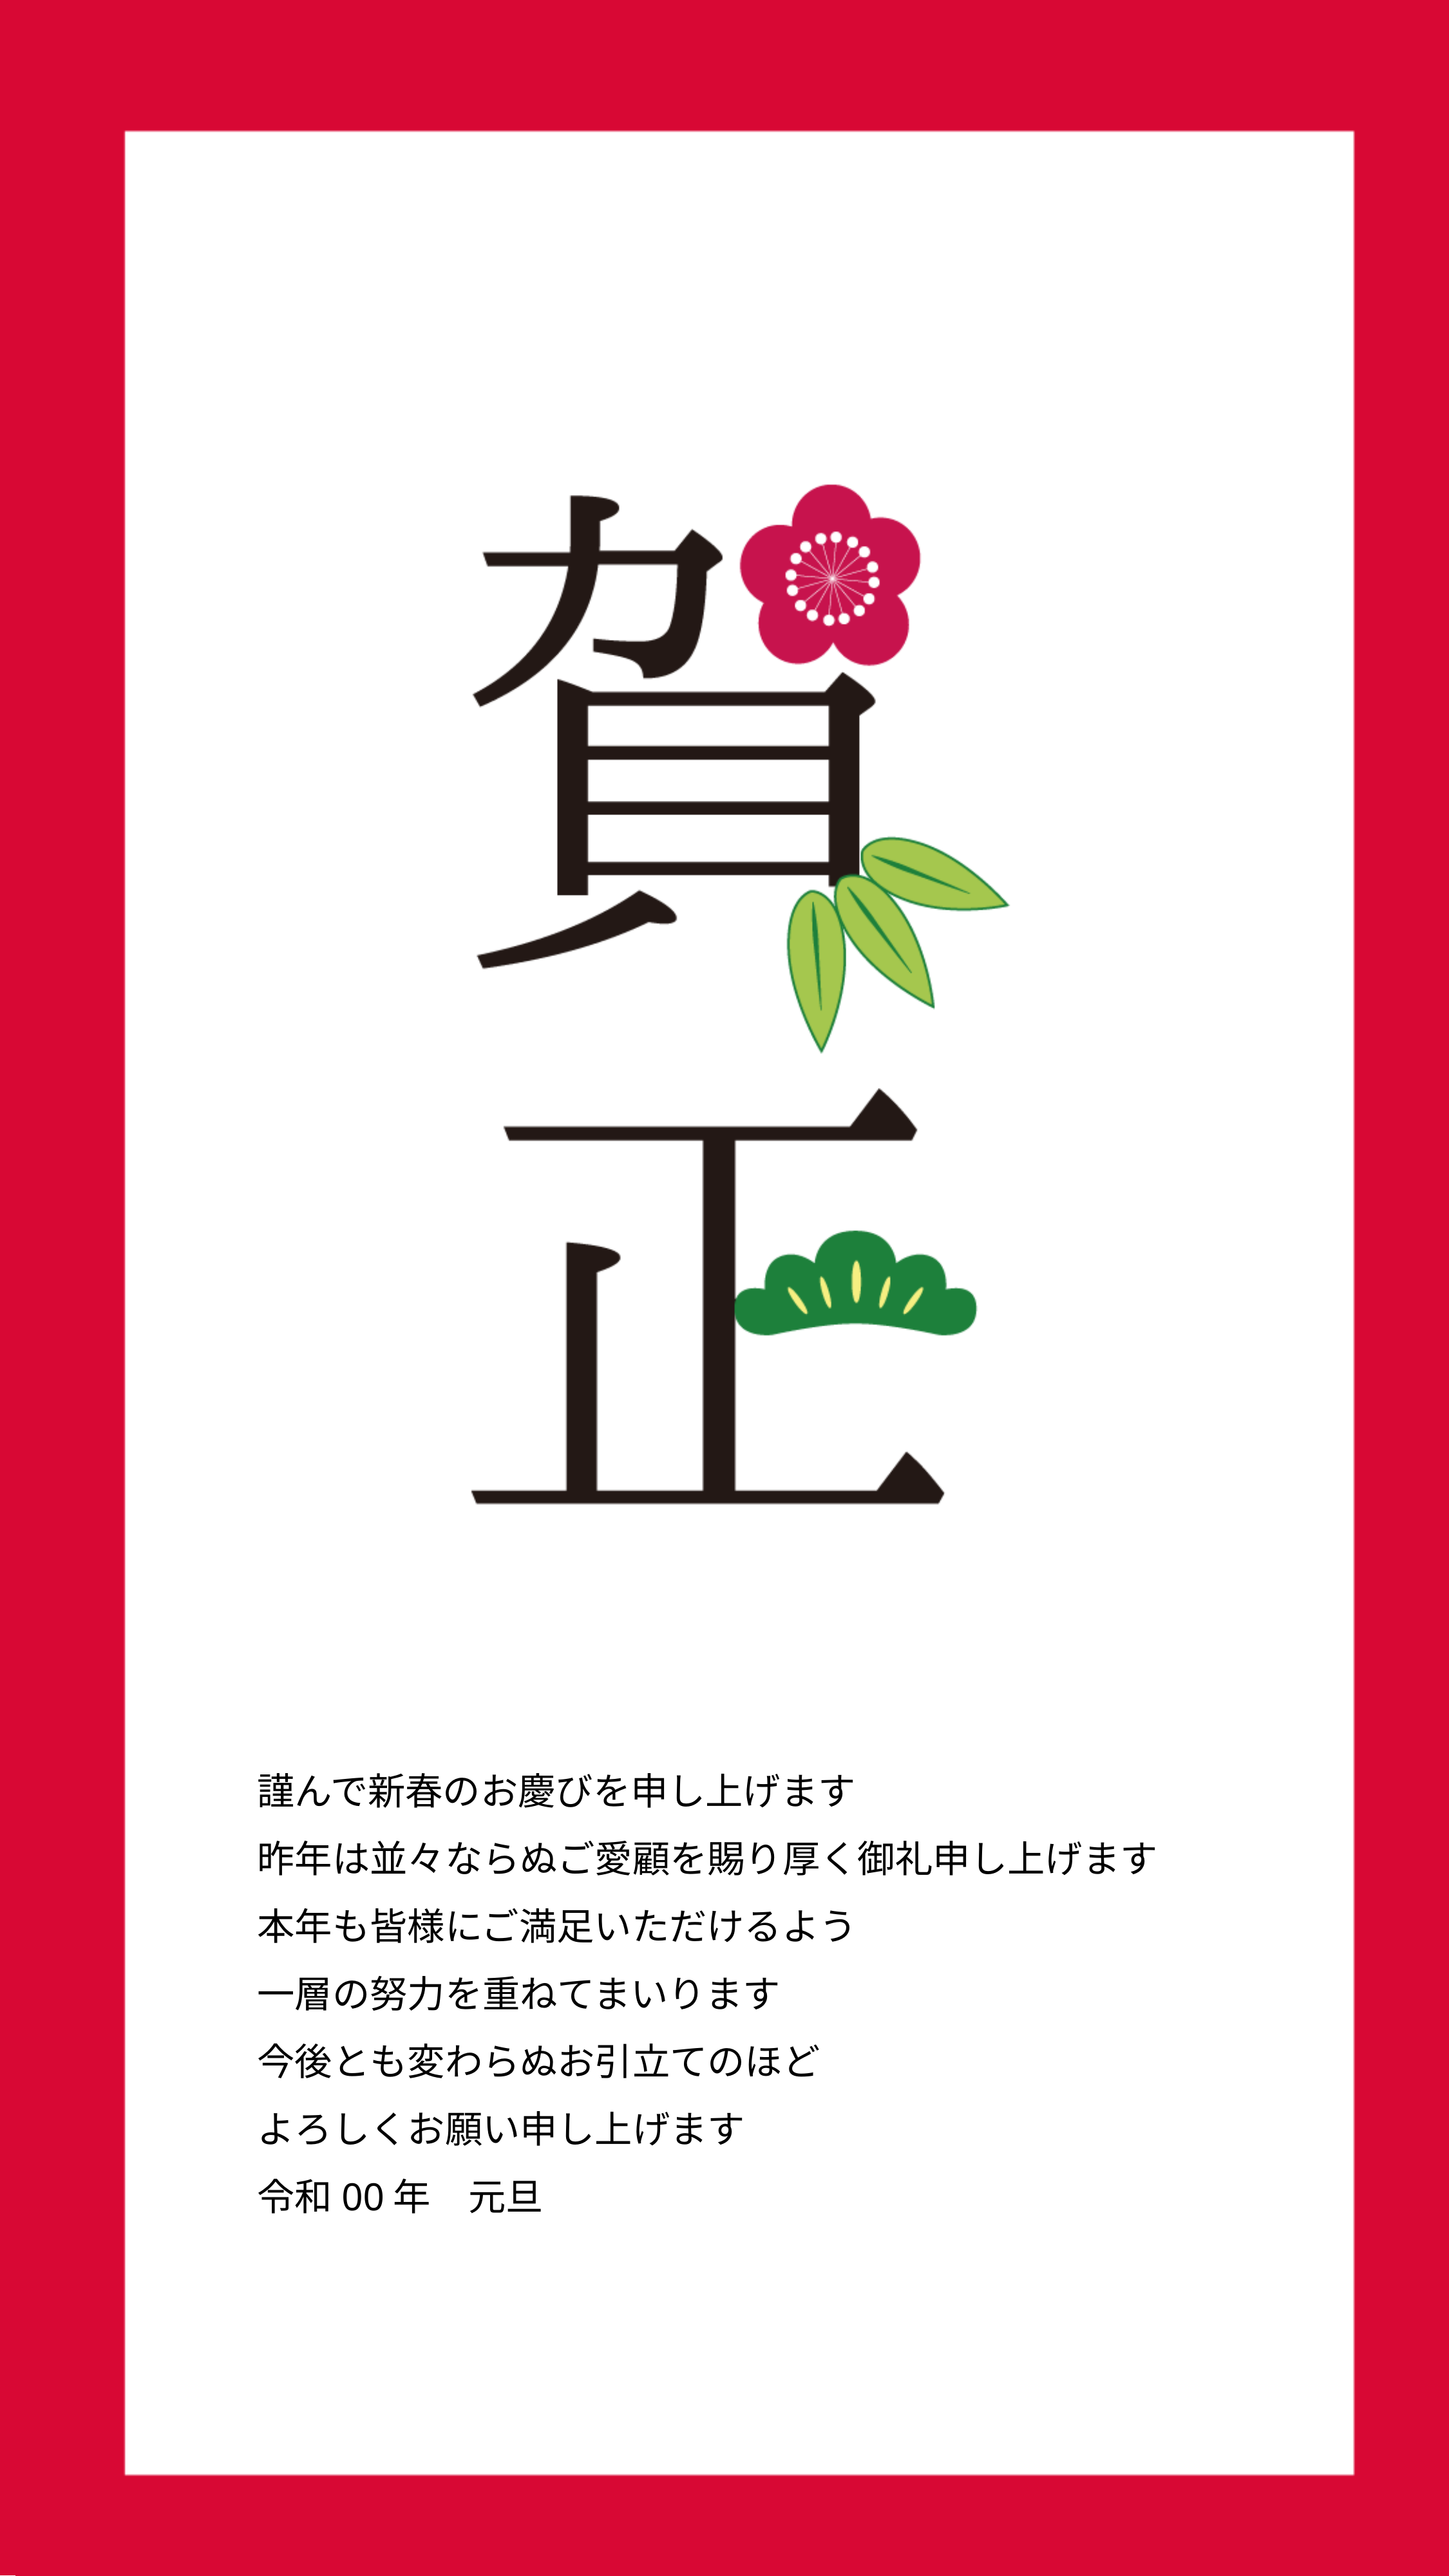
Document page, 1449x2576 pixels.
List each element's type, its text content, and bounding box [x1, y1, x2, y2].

text_box 謹んで新春のお慶びを申し上げます 昨年は並々ならぬご愛顧を賜り厚く御礼申し上げます 本年も皆様にご満足いただけるよう 一層の努力を重ねてまいります 今後とも変わらぬお引立てのほど よろしくお願い申し上げます 令和00年 元旦 [248, 1740, 1201, 2223]
picture [0, 0, 1449, 2576]
